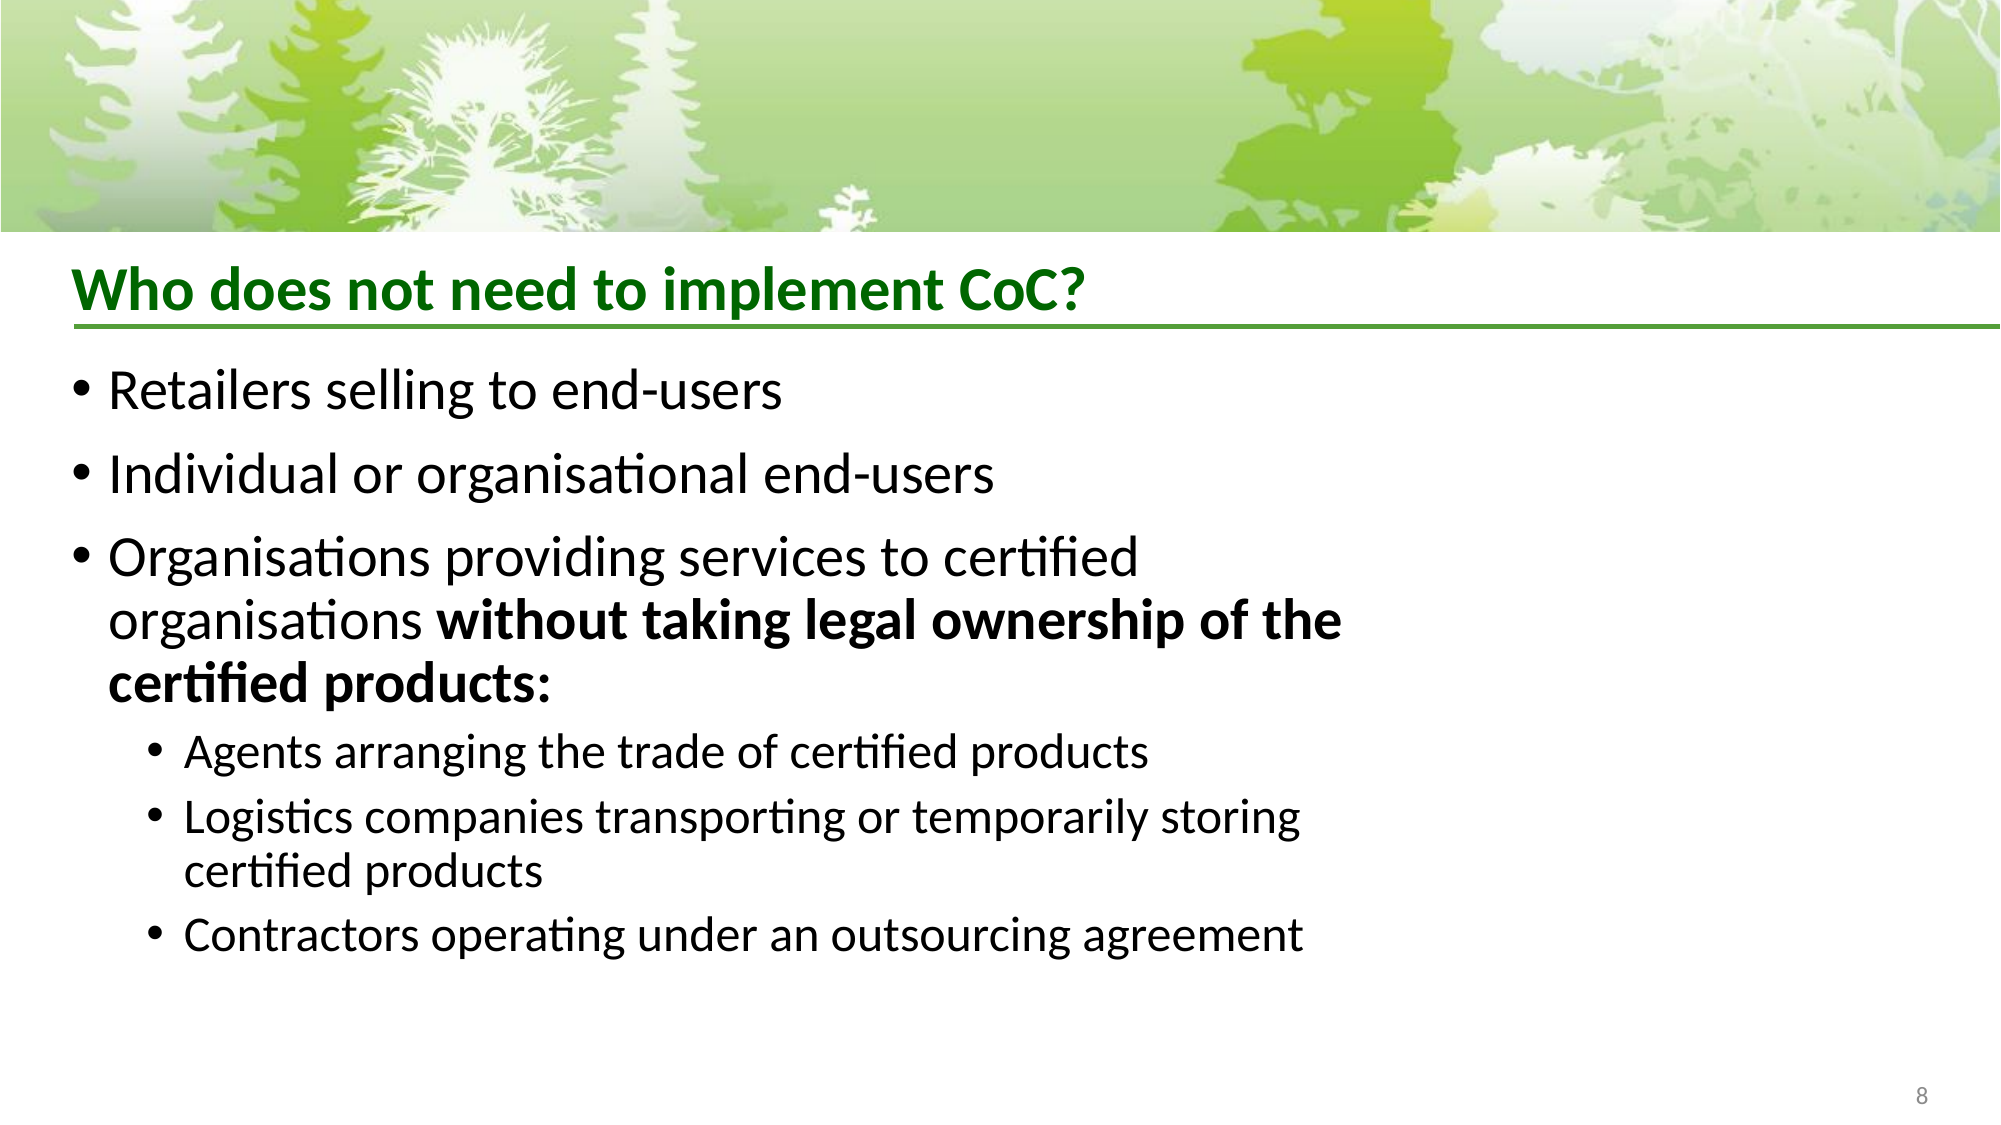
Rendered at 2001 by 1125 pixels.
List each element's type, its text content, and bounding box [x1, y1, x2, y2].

slide_number 8 [1493, 1065, 1944, 1125]
list Retailers selling to end-users Individual or organisational end-users Organisations providing services to certified organisations without taking legal ownership of the certified products: Agents arranging the trade of certified products Logistics companies transporting or temporarily storing certified products Contractors operating under an outsourcing agreement [56, 351, 1407, 1125]
title Who does not need to implement CoC? [56, 181, 1782, 399]
picture [0, 0, 2000, 232]
